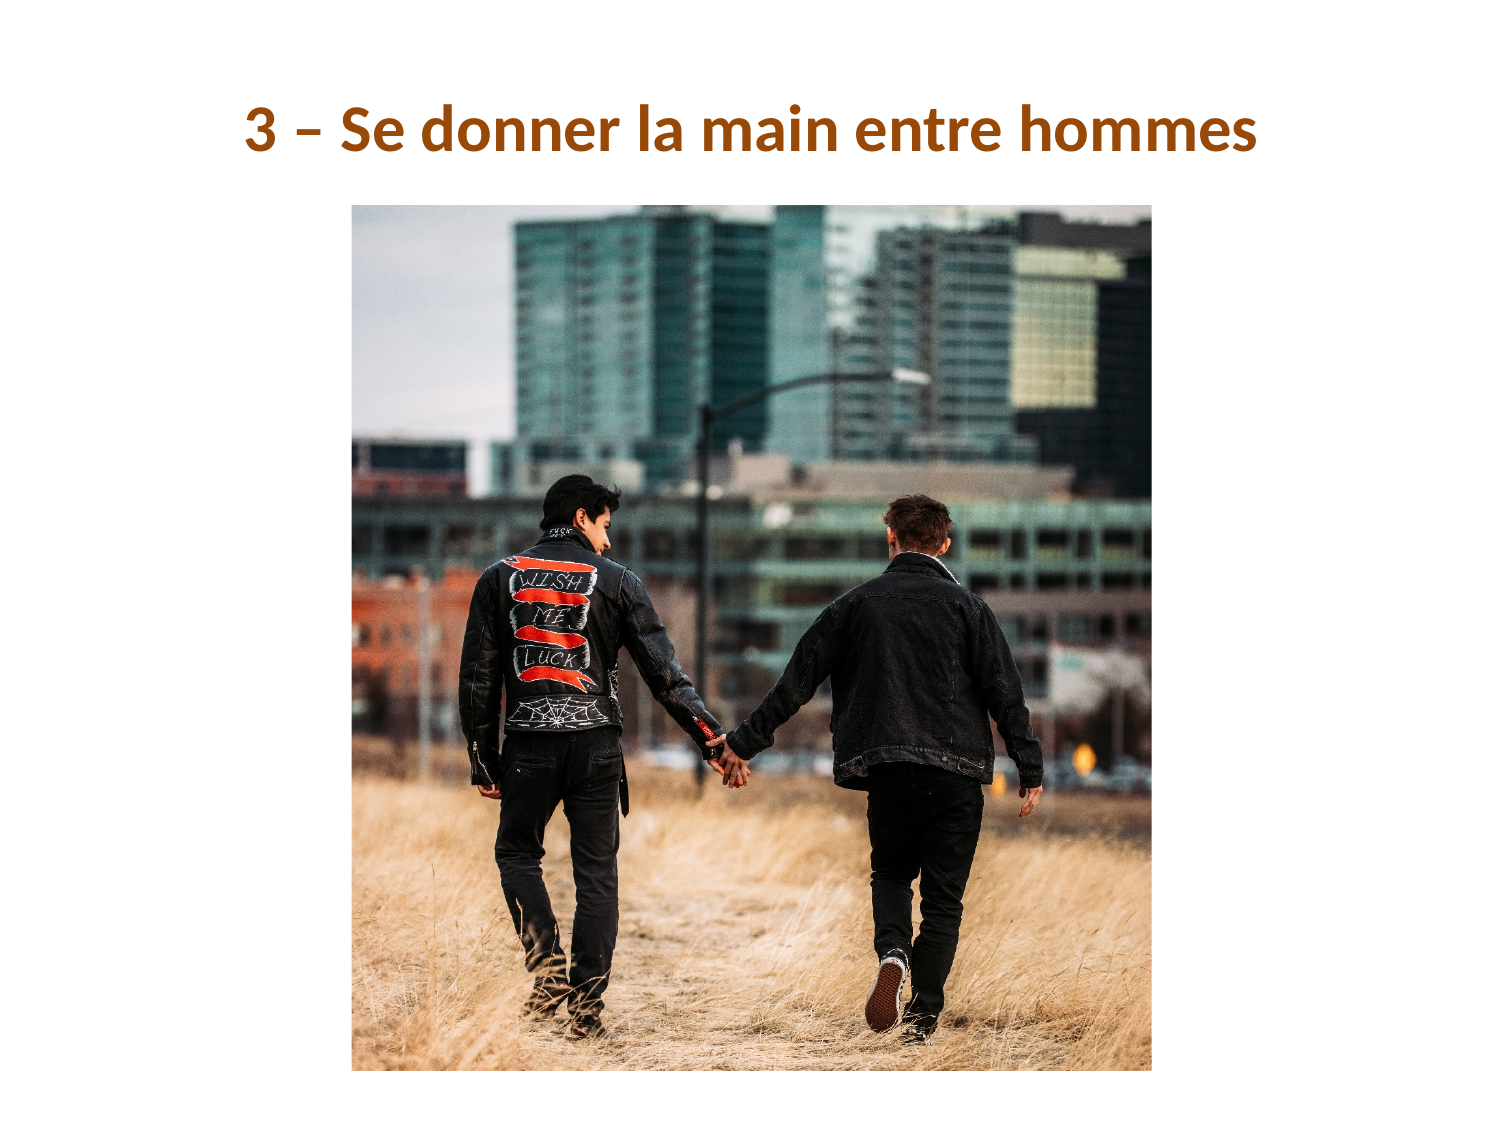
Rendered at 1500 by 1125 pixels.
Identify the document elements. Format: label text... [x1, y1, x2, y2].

picture [351, 205, 1152, 1071]
title 3 – Se donner la main entre hommes [76, 42, 1427, 206]
